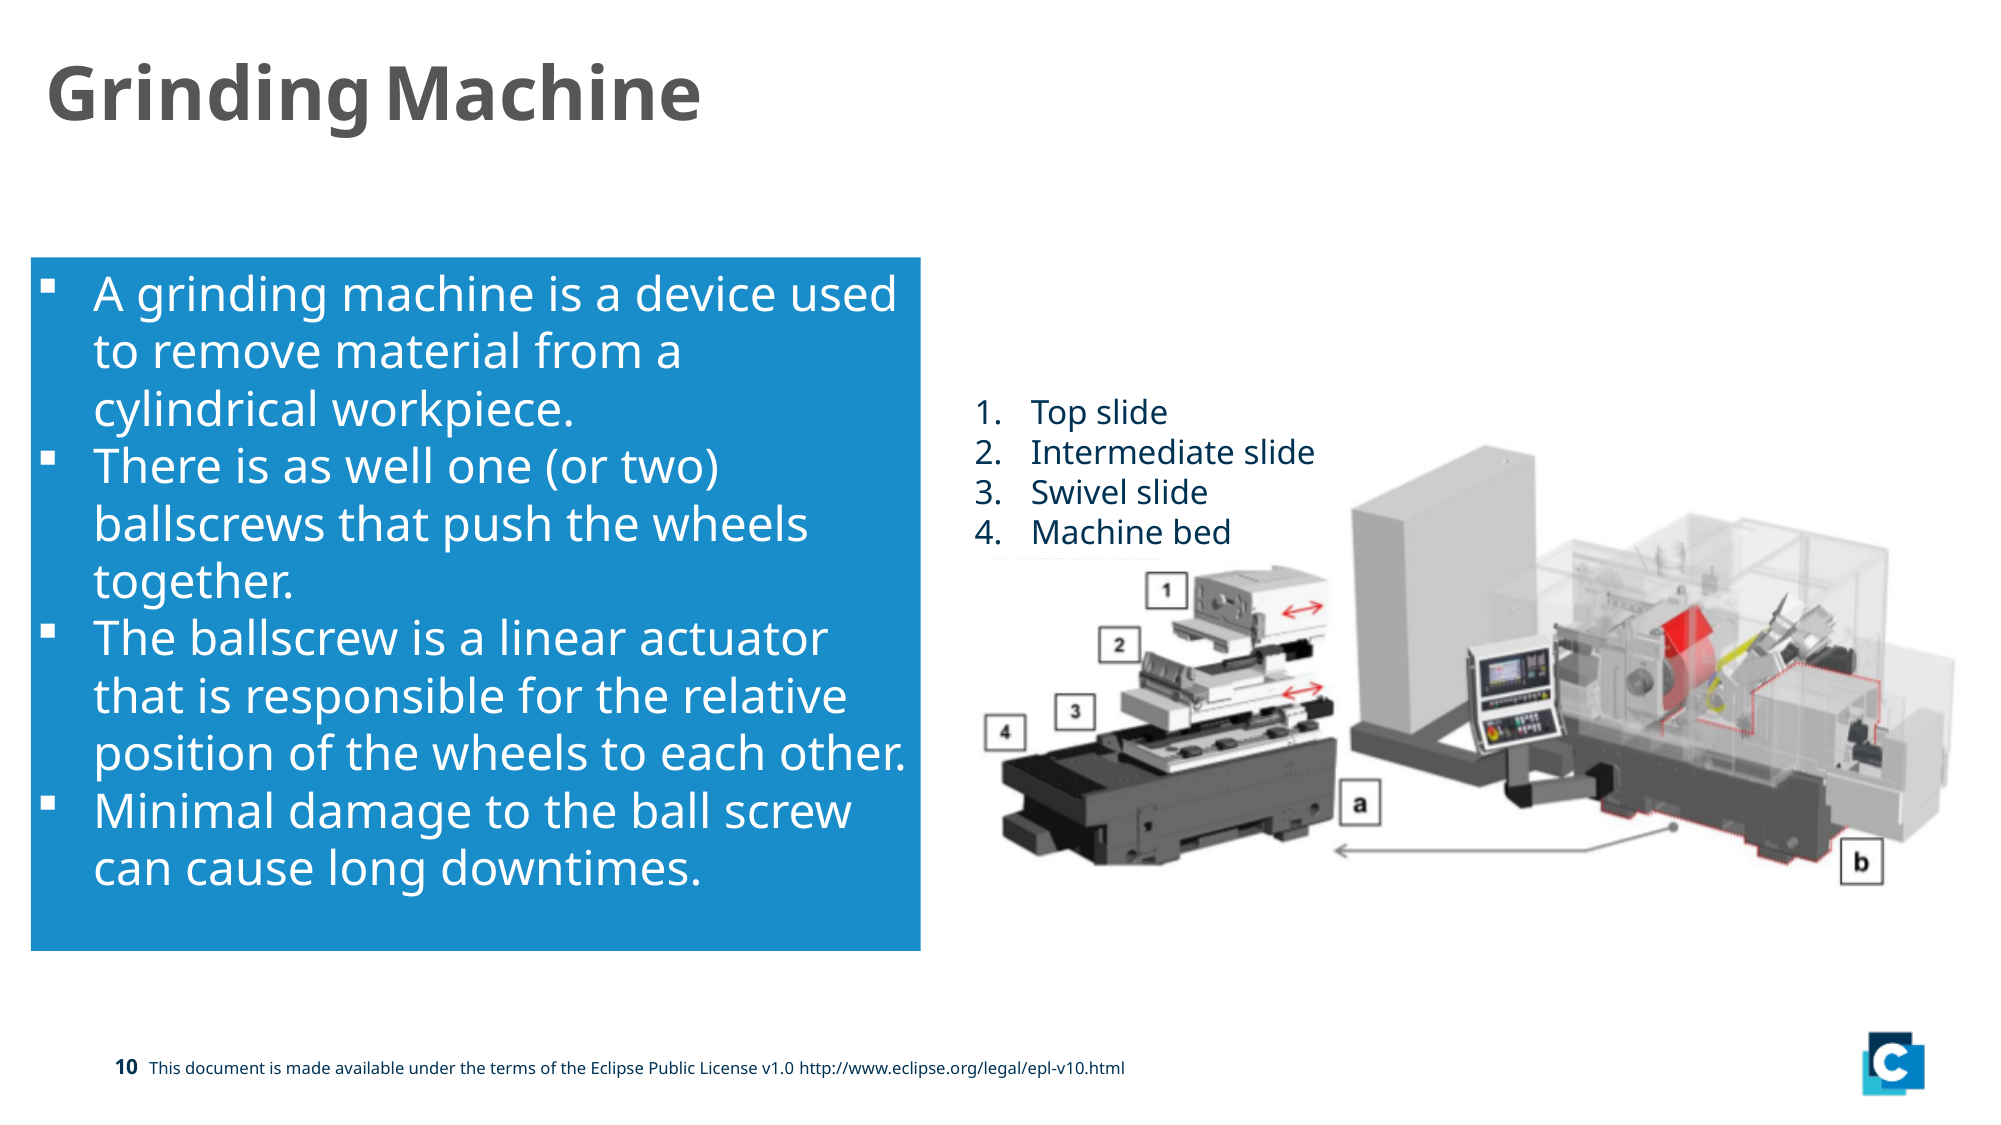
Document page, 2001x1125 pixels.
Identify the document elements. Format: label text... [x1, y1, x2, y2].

text_box A grinding machine is a device used to remove material from a cylindrical workpiece. There is as well one (or two) ballscrews that push the wheels together. The ballscrew is a linear actuator that is responsible for the relative position of the wheels to each other. Minimal damage to the ball screw can cause long downtimes. [29, 255, 923, 953]
picture [959, 423, 1970, 896]
text_box Top slide Intermediate slide Swivel slide Machine bed [959, 383, 1348, 423]
text_box Grinding Machine [30, 38, 755, 144]
